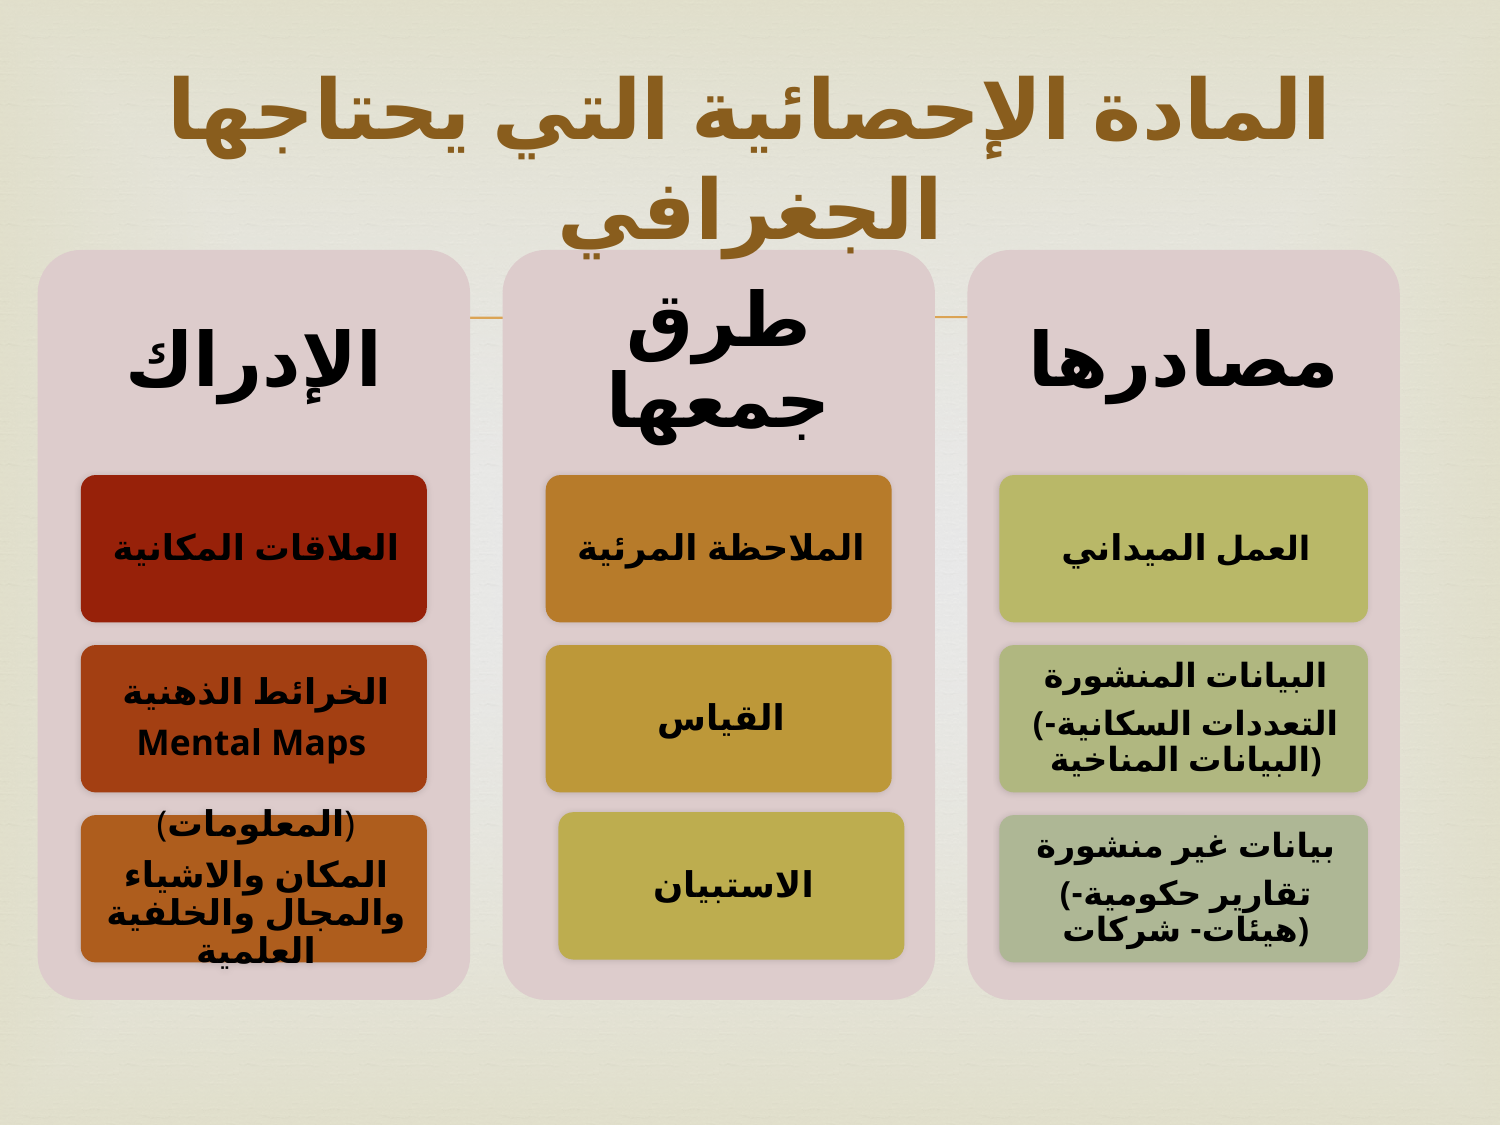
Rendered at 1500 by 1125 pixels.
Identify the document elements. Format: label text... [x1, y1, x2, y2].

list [36, 249, 1401, 1001]
title المادة الإحصائية التي يحتاجها الجغرافي [112, 99, 1388, 213]
